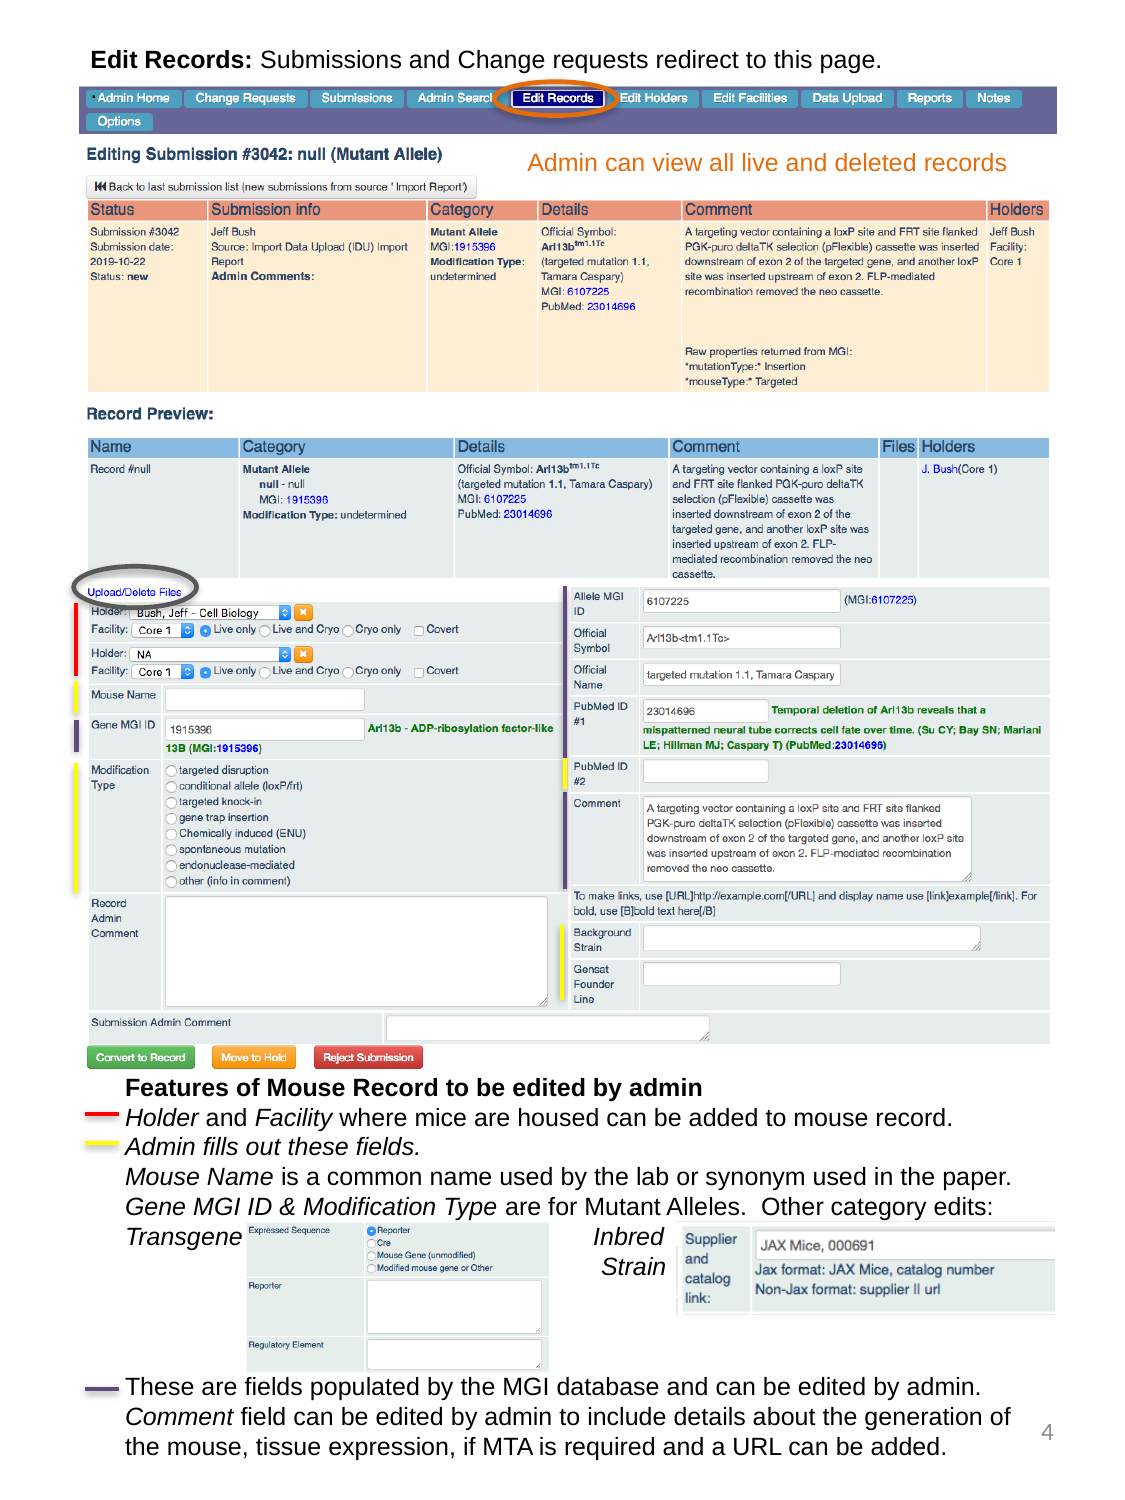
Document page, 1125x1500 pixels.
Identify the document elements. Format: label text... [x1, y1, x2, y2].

text_box Features of Mouse Record to be edited by admin Holder and Facility where mice are housed can be added to mouse record. Admin fills out these fields. Mouse Name is a common name used by the lab or synonym used in the paper. Gene MGI ID & Modification Type are for Mutant Alleles. Other category edits: Transgene Inbred Strain These are fields populated by the MGI database and can be edited by admin. Comment field can be edited by admin to include details about the generation of the mouse, tissue expression, if MTA is required and a URL can be added. [110, 1085, 1044, 1500]
slide_number 4 [806, 1390, 1069, 1471]
picture [243, 1221, 550, 1374]
picture [675, 1221, 1055, 1316]
text_box [520, 80, 592, 84]
text_box Edit Records: Submissions and Change requests redirect to this page. . [75, 36, 1122, 112]
picture [79, 86, 1058, 1076]
